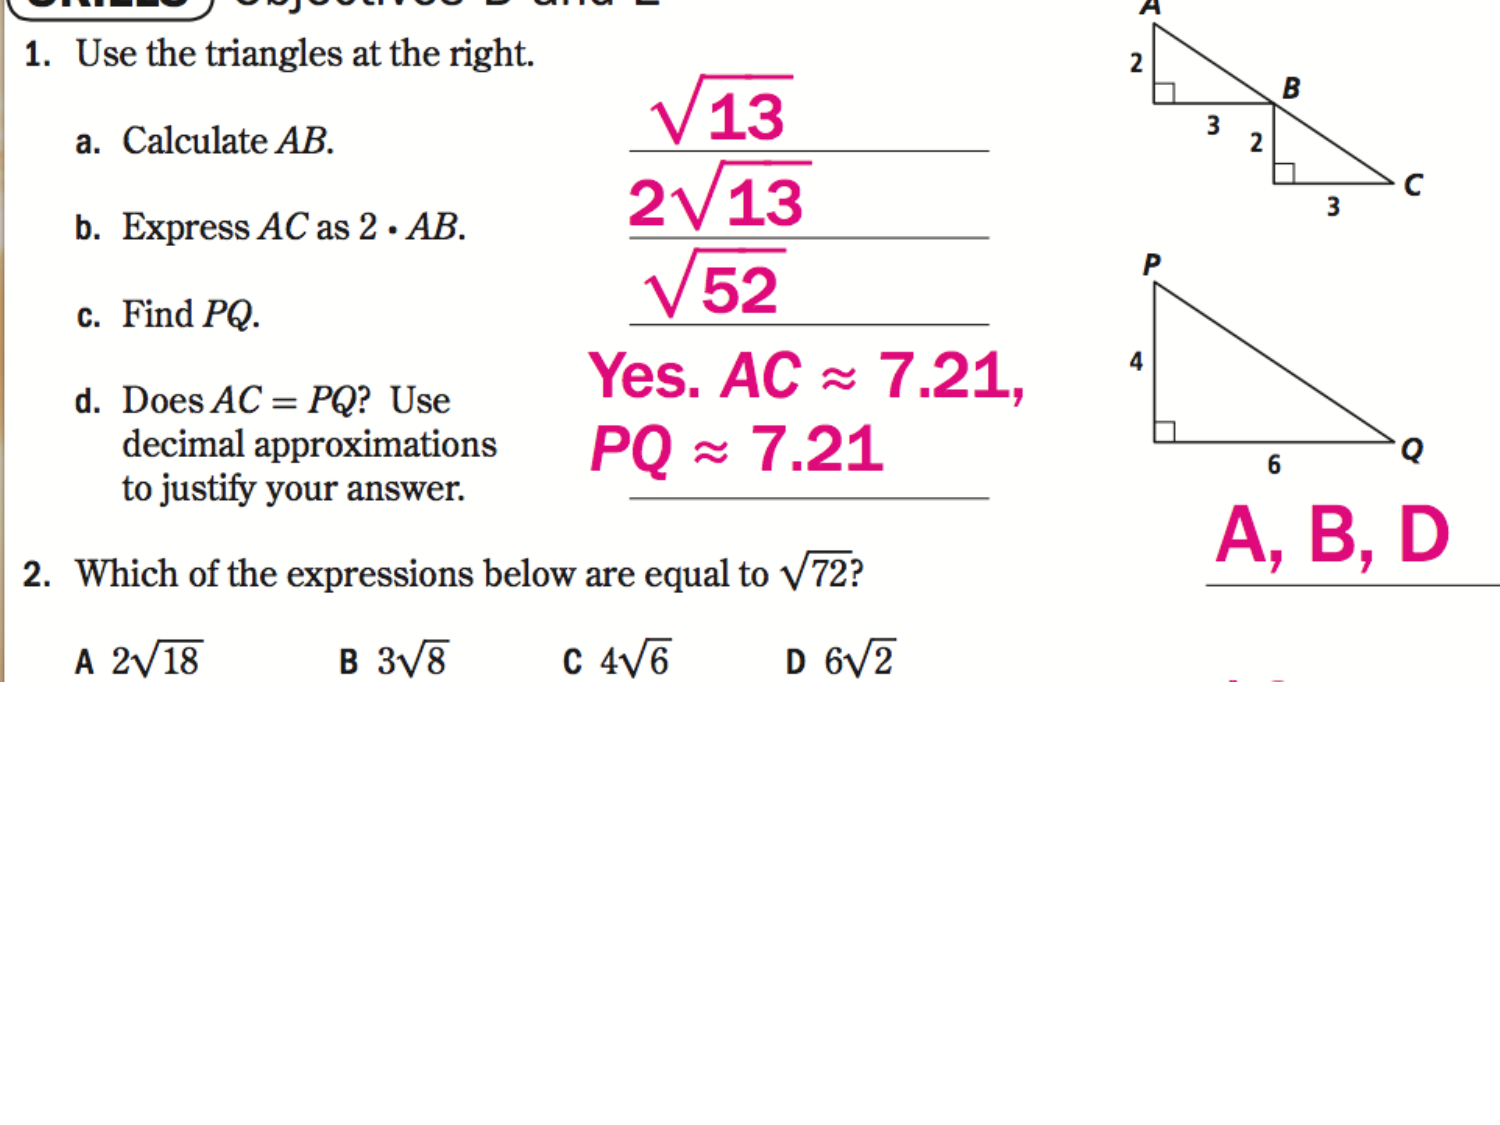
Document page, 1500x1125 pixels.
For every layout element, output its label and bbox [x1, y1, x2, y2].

picture [0, 0, 1500, 682]
